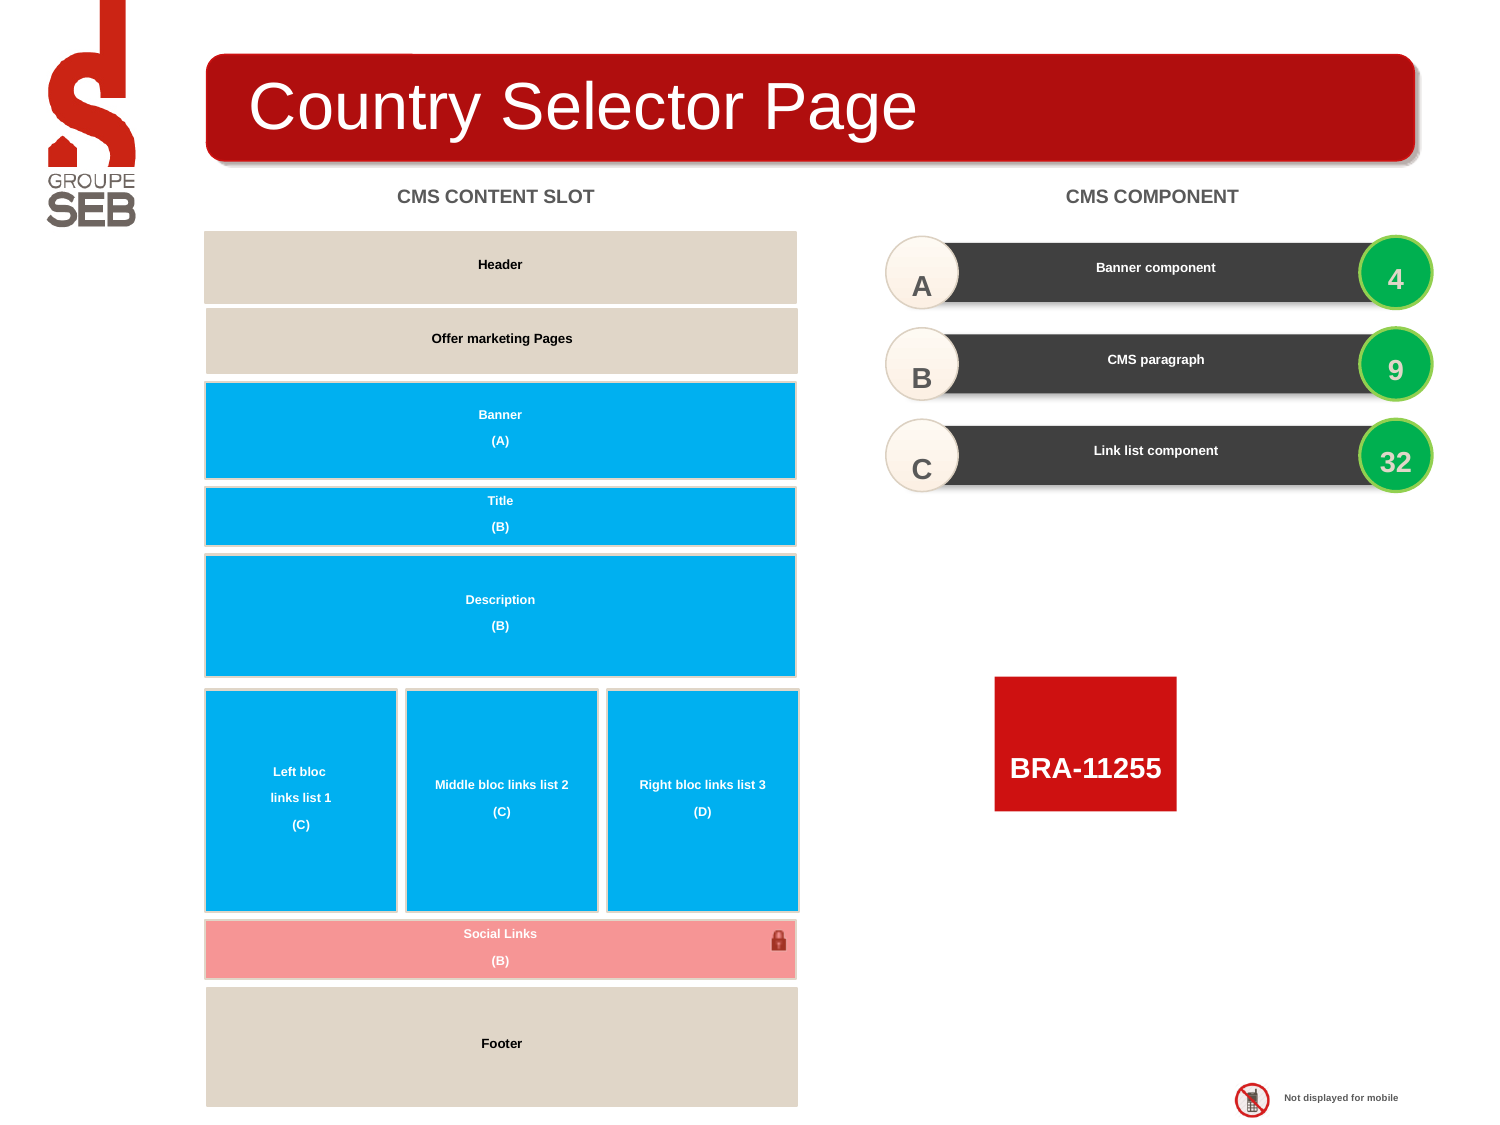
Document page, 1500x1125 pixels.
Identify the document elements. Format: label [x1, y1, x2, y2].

text_box [218, 172, 774, 228]
text_box [204, 919, 798, 980]
text_box [205, 306, 799, 376]
text_box [203, 485, 798, 548]
text_box [204, 986, 799, 1108]
text_box [203, 552, 798, 679]
text_box [203, 230, 798, 305]
title [234, 56, 1400, 149]
text_box [885, 418, 1433, 492]
text_box [203, 380, 798, 481]
picture [0, 0, 182, 266]
text_box [885, 327, 1433, 401]
text_box [885, 236, 1433, 309]
text_box [205, 689, 800, 913]
picture [1233, 1081, 1270, 1118]
text_box [981, 172, 1324, 228]
text_box [1270, 1082, 1500, 1117]
text_box [994, 676, 1177, 812]
